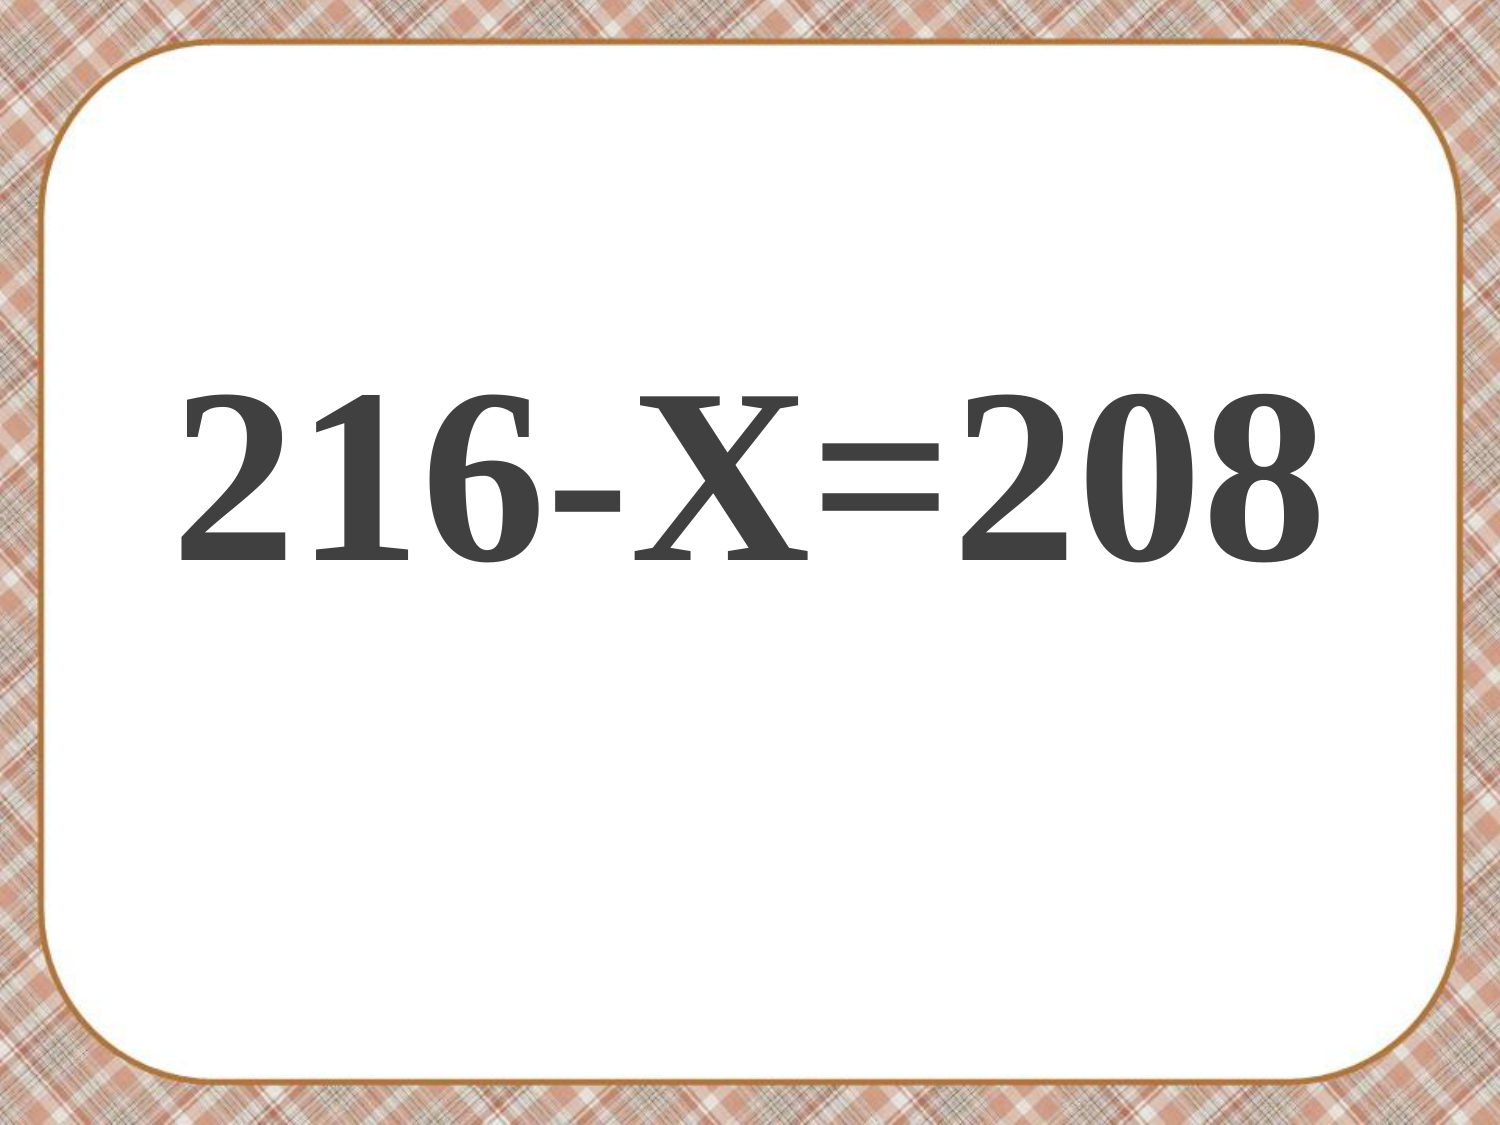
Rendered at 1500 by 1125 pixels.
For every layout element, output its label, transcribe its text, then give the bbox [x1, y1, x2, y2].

picture [0, 0, 1500, 1125]
text_box 216-Х=208 [76, 302, 1424, 918]
